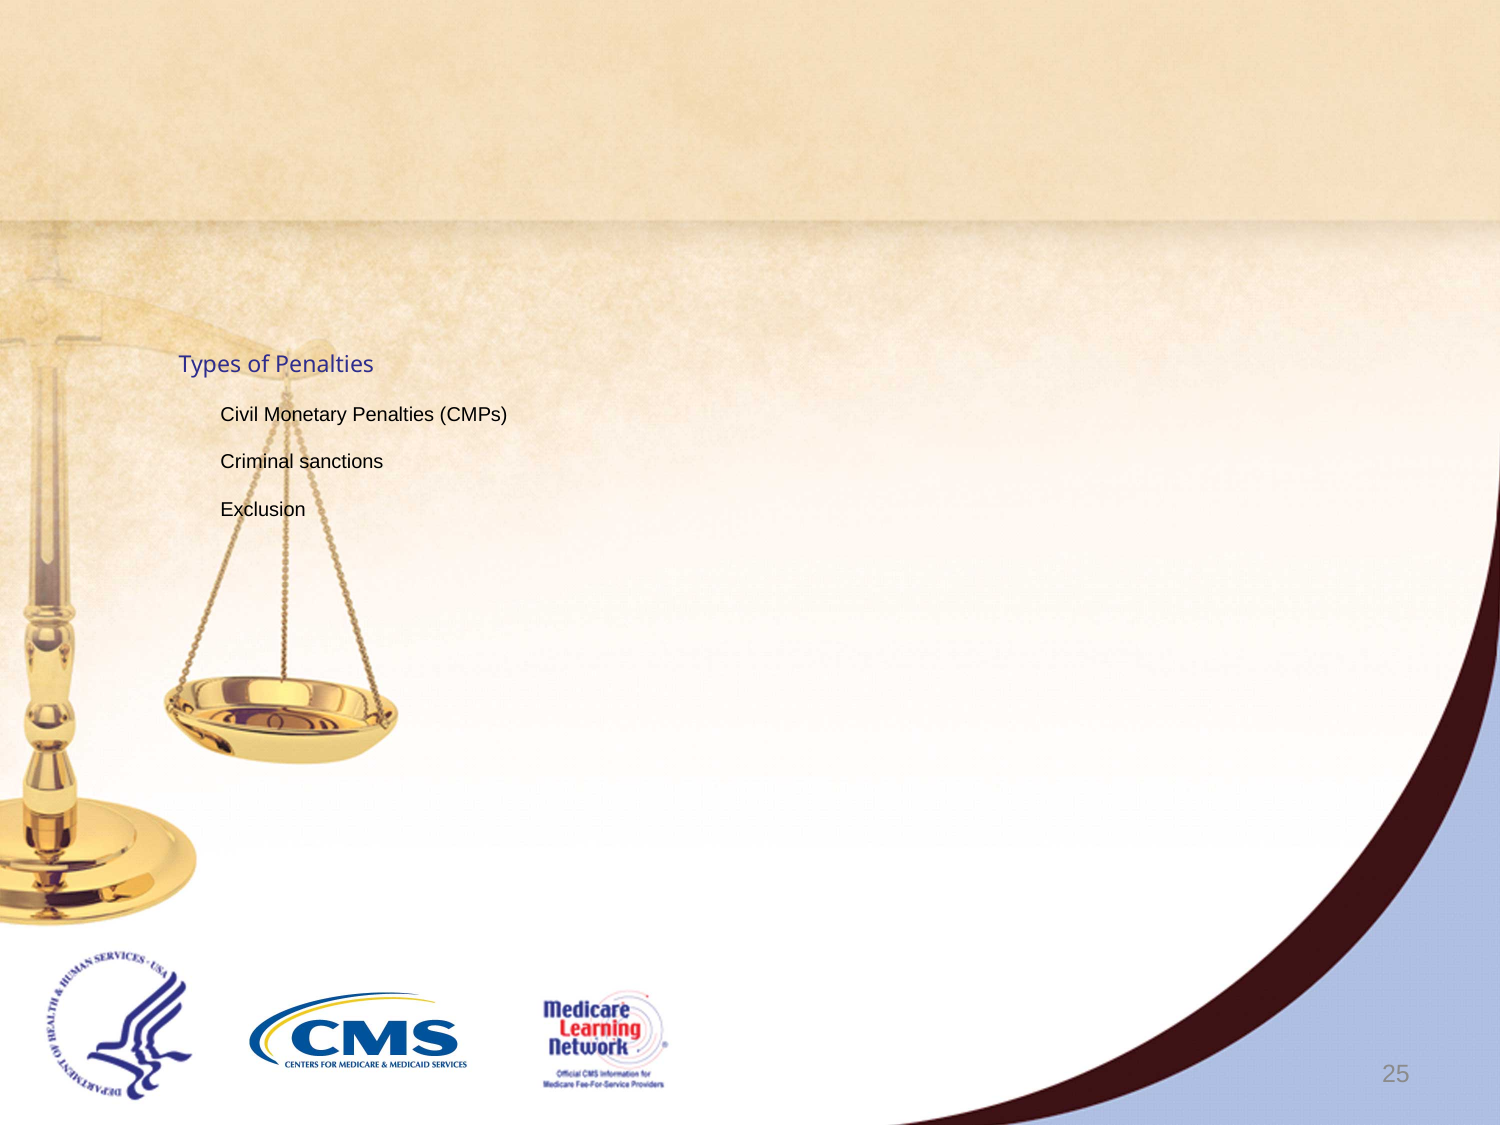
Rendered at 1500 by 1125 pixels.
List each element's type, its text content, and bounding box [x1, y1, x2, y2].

picture [0, 0, 1500, 1125]
slide_number 25 [1074, 1042, 1425, 1103]
title Types of Penalties Civil Monetary Penalties (CMPs) Criminal sanctions Exclusion [73, 341, 1424, 530]
